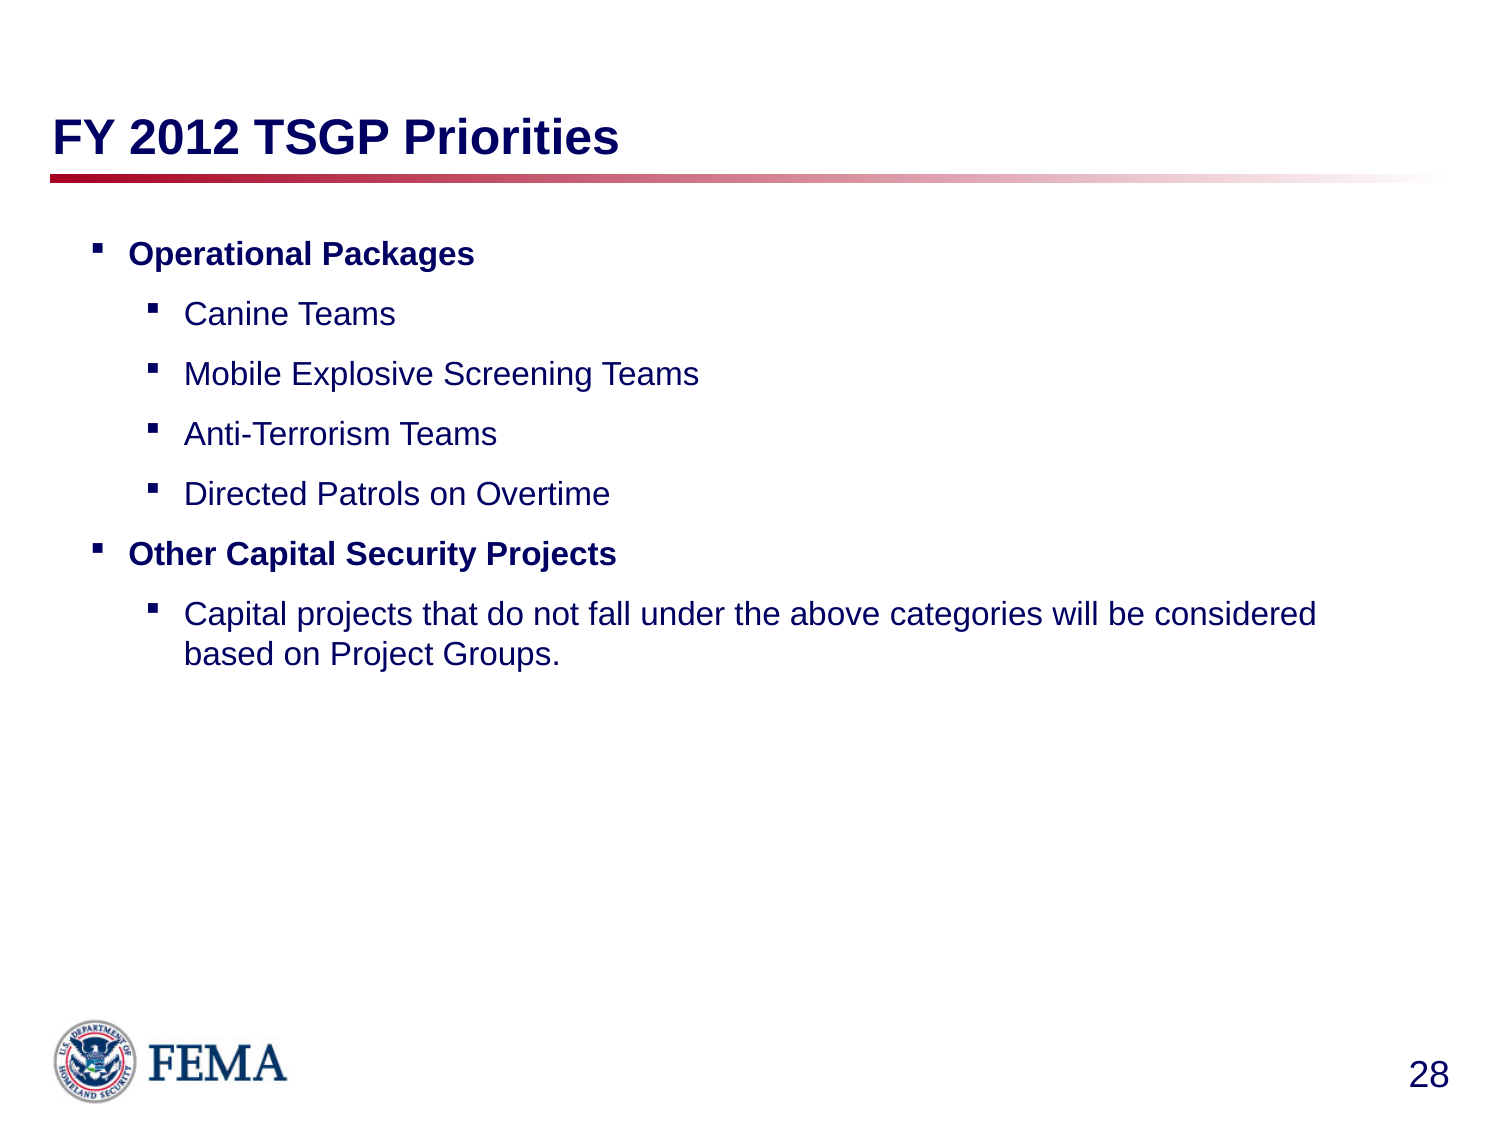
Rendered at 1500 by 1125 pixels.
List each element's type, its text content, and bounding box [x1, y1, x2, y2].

slide_number 28 [1099, 1024, 1451, 1103]
picture [51, 1017, 290, 1106]
list Operational Packages Canine Teams Mobile Explosive Screening Teams Anti-Terrorism Teams Directed Patrols on Overtime Other Capital Security Projects Capital projects that do not fall under the above categories will be considered based on Project Groups. [74, 224, 1426, 968]
title FY 2012 TSGP Priorities [36, 0, 1435, 173]
